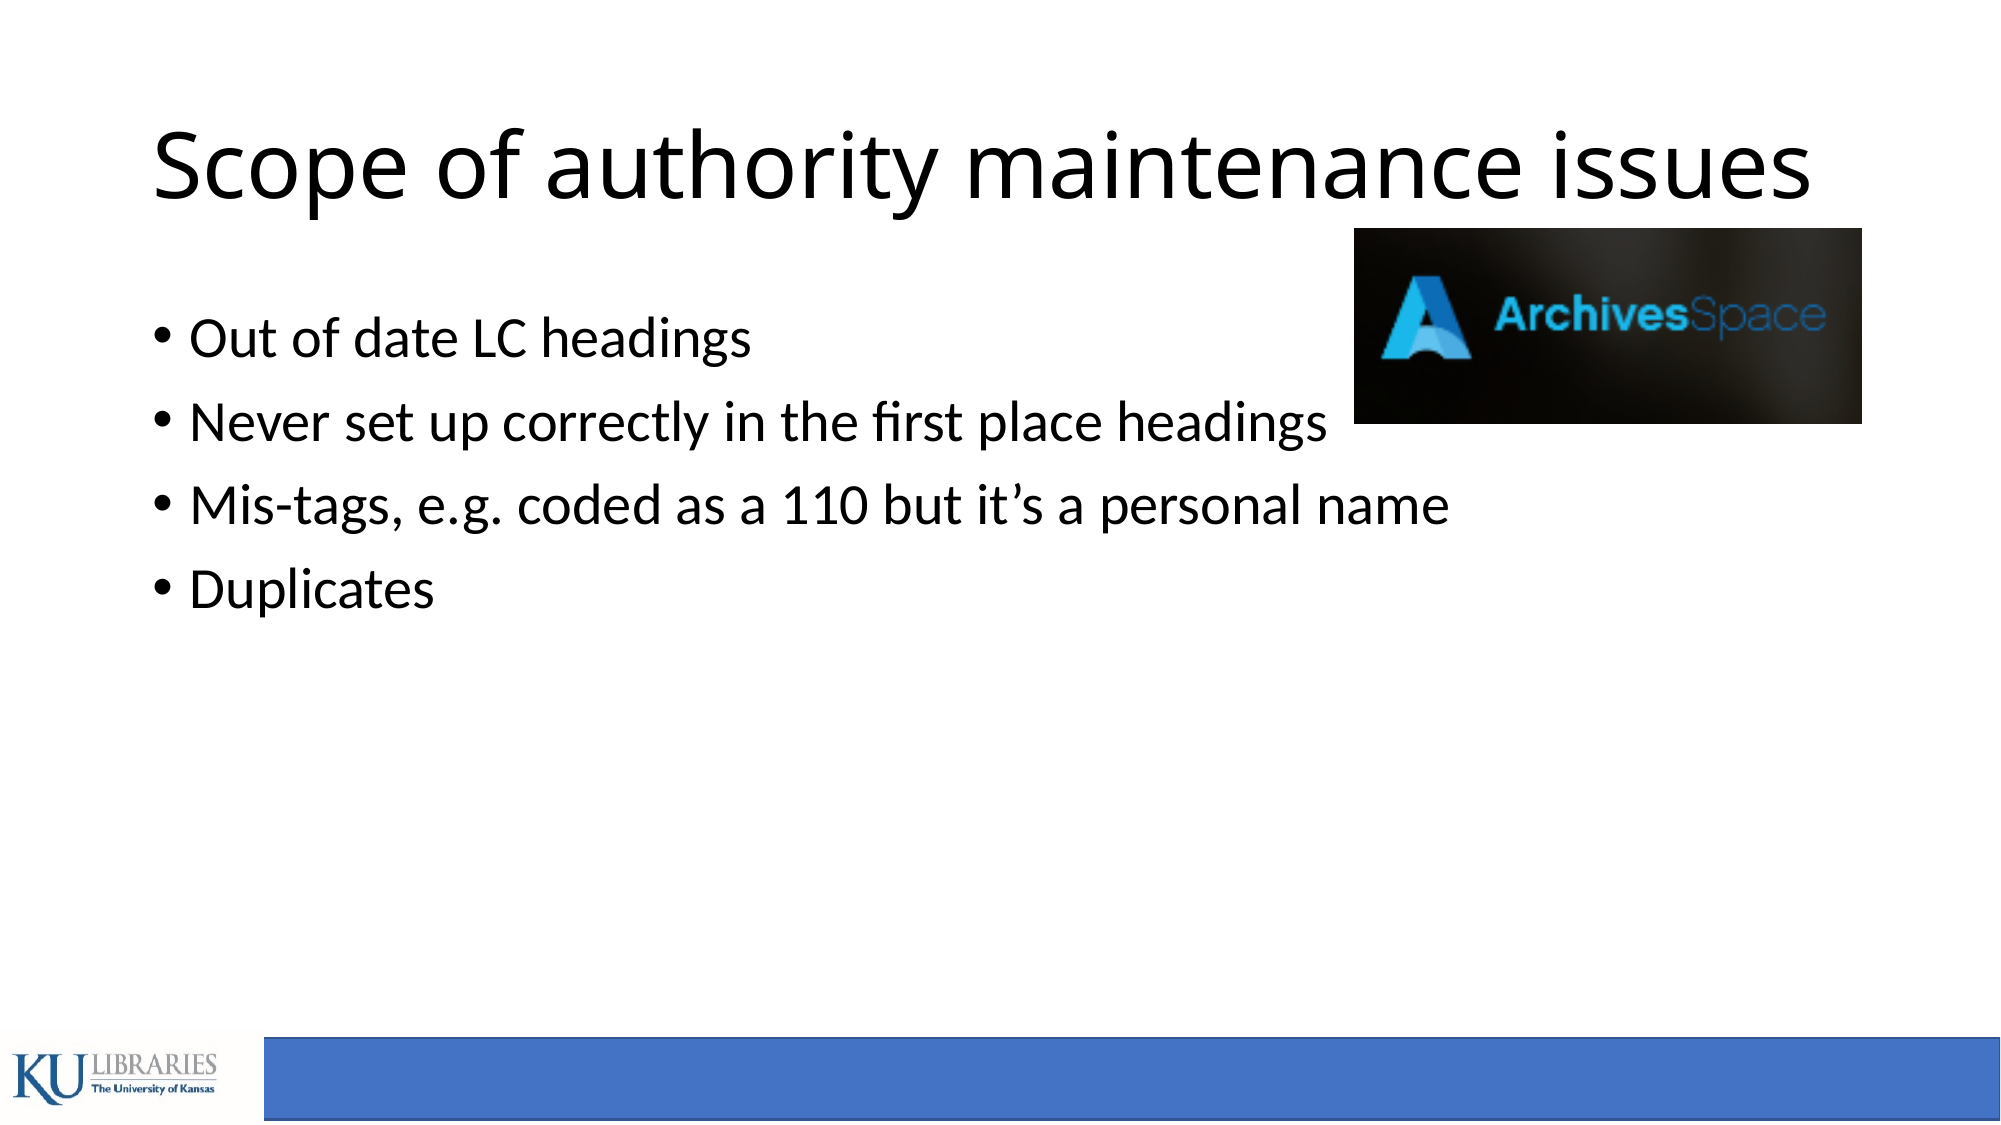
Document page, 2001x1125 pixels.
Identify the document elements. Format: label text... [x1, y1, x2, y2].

list Out of date LC headings Never set up correctly in the first place headings Mis-tags, e.g. coded as a 110 but it’s a personal name Duplicates [137, 299, 1863, 1014]
picture [0, 1029, 264, 1125]
picture [1354, 228, 1862, 424]
title Scope of authority maintenance issues [137, 59, 1863, 278]
